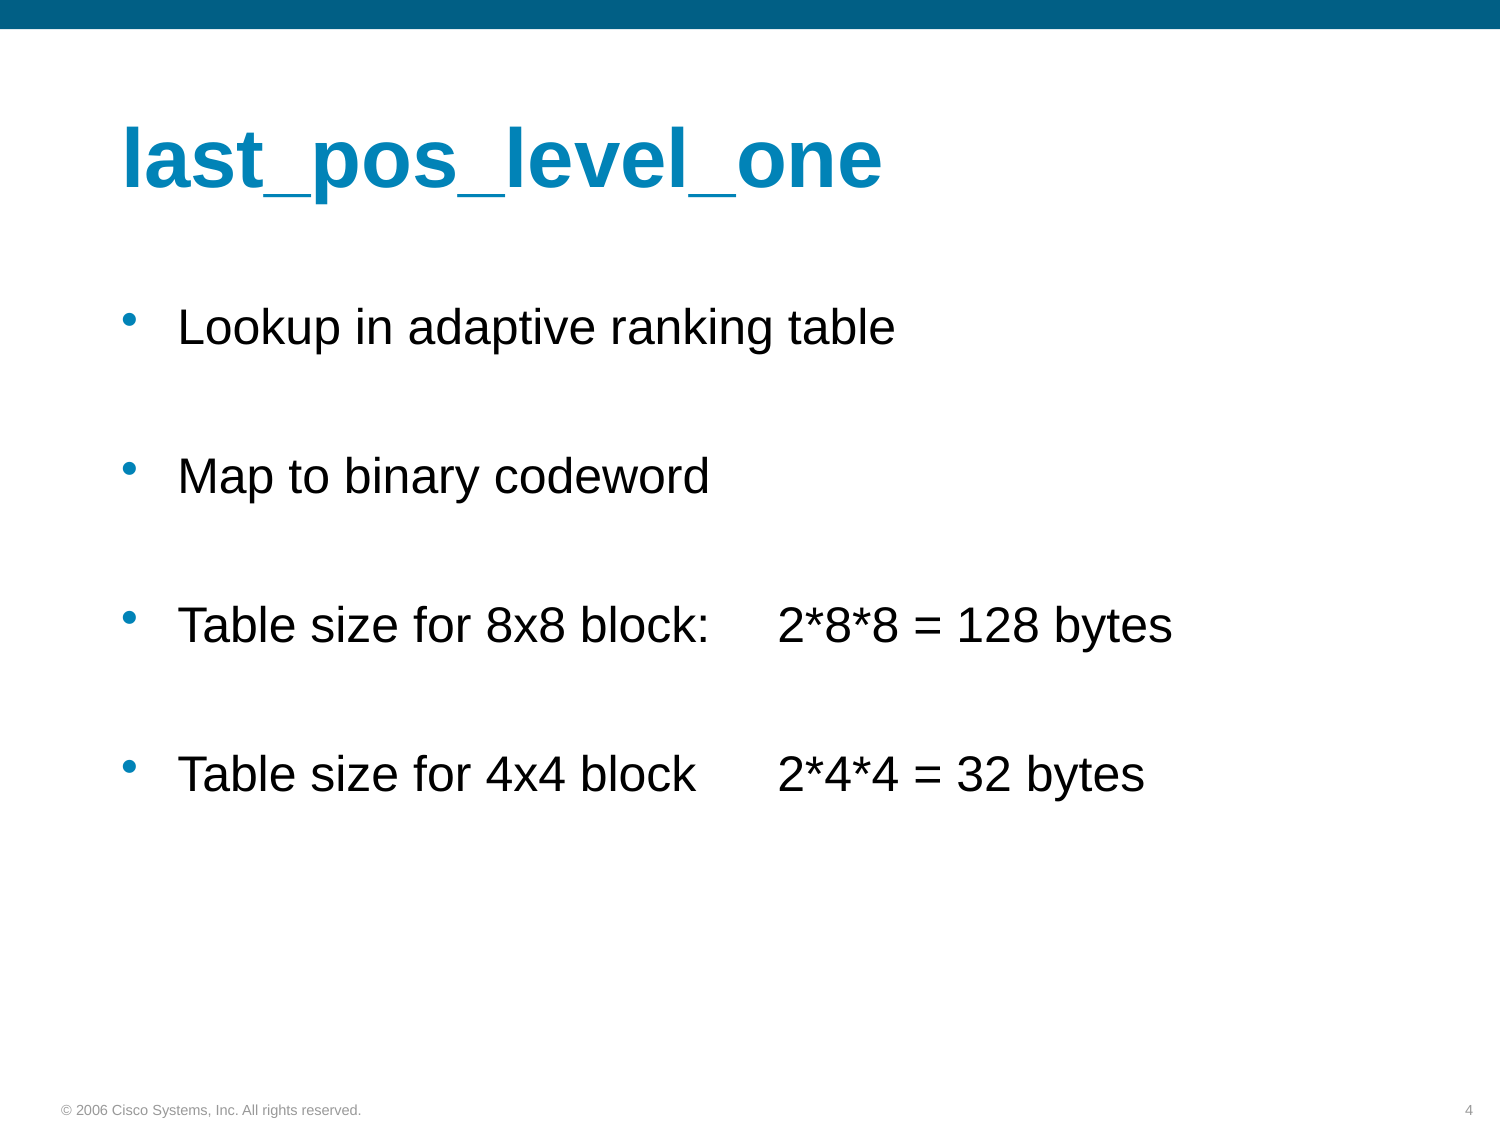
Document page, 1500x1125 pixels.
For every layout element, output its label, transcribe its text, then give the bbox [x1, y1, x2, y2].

list Lookup in adaptive ranking table Map to binary codeword Table size for 8x8 block: 2*8*8 = 128 bytes Table size for 4x4 block 2*4*4 = 32 bytes [107, 291, 1411, 988]
title last_pos_level_one [107, 74, 1444, 213]
